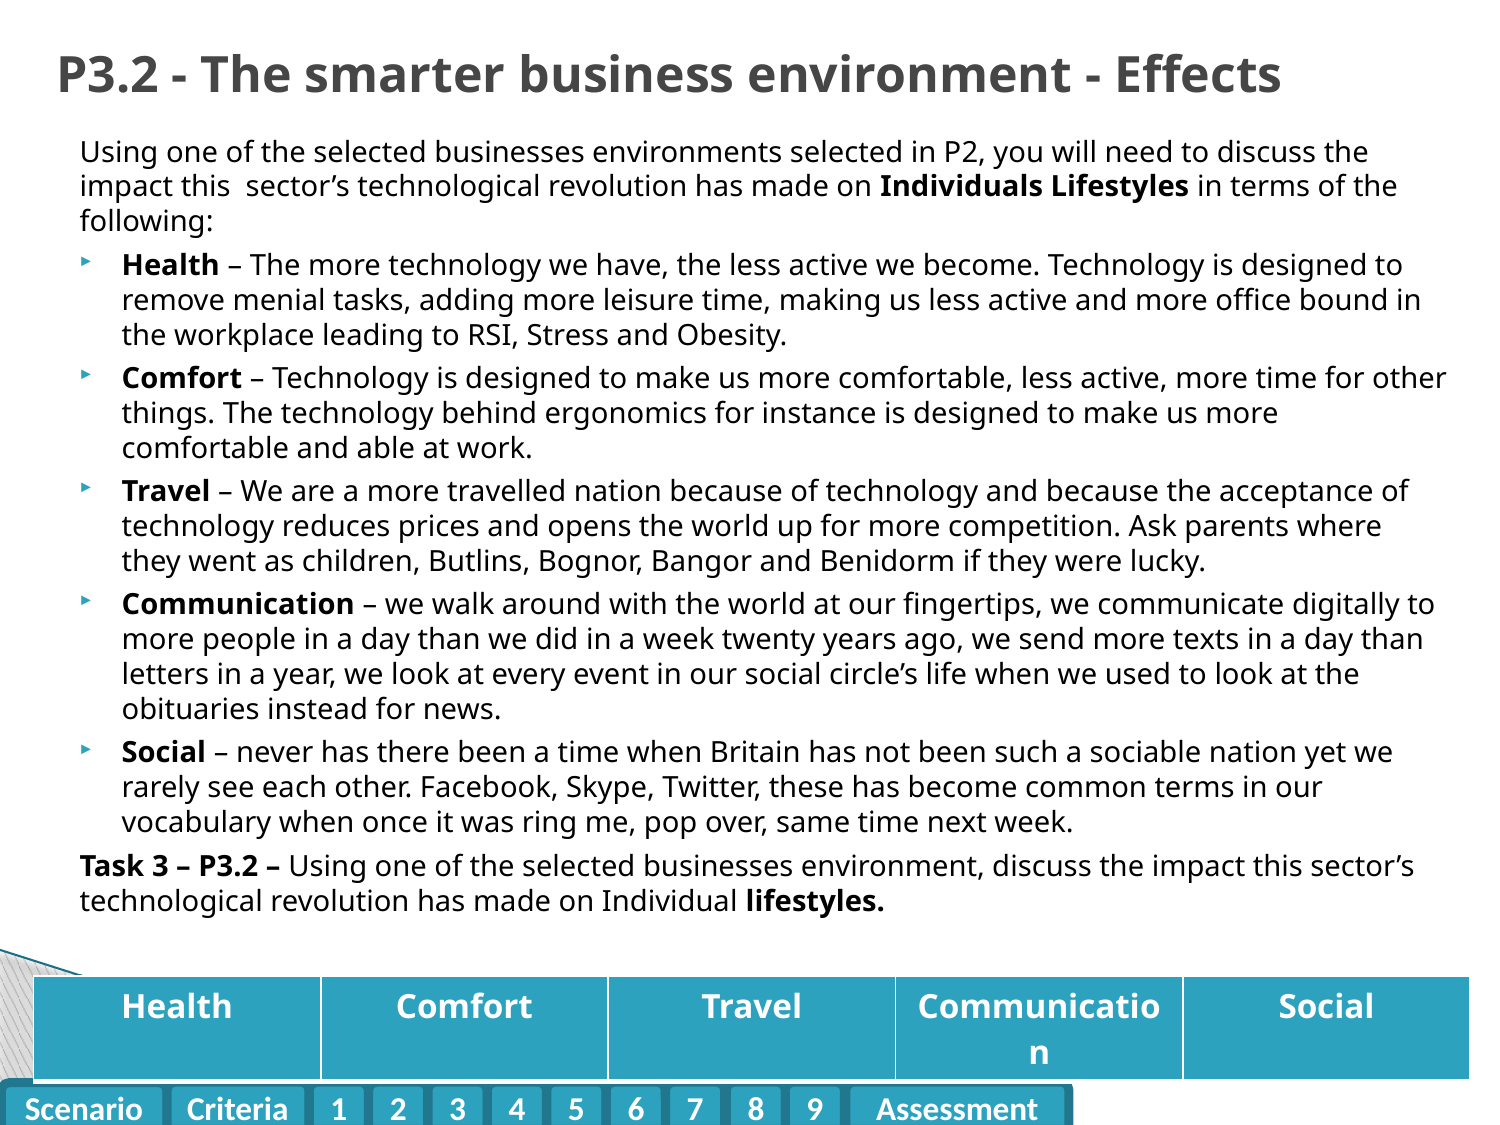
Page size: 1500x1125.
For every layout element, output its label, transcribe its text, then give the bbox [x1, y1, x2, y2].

table_header Health [34, 977, 320, 1079]
table_header Social [1184, 977, 1469, 1079]
table_header Communication [896, 977, 1182, 1079]
list Using one of the selected businesses environments selected in P2, you will need to discuss the impact this sector’s technological revolution has made on Individuals Lifestyles in terms of the following: Health – The more technology we have, the less active we become. Technology is designed to remove menial tasks, adding more leisure time, making us less active and more office bound in the workplace leading to RSI, Stress and Obesity. Comfort – Technology is designed to make us more comfortable, less active, more time for other things. The technology behind ergonomics for instance is designed to make us more comfortable and able at work. Travel – We are a more travelled nation because of technology and because the acceptance of technology reduces prices and opens the world up for more competition. Ask parents where they went as children, Butlins, Bognor, Bangor and Benidorm if they were lucky. Communication – we walk around with the world at our fingertips, we communicate digitally to more people in a day than we did in a week twenty years ago, we send more texts in a day than letters in a year, we look at every event in our social circle’s life when we used to look at the obituaries instead for news. Social – never has there been a time when Britain has not been such a sociable nation yet we rarely see each other. Facebook, Skype, Twitter, these has become common terms in our vocabulary when once it was ring me, pop over, same time next week. Task 3 – P3.2 – Using one of the selected businesses environment, discuss the impact this sector’s technological revolution has made on Individual lifestyles. [46, 125, 1465, 965]
table_header Travel [609, 977, 895, 1079]
title P3.2 - The smarter business environment - Effects [41, 18, 1459, 126]
table_header Comfort [322, 977, 607, 1079]
